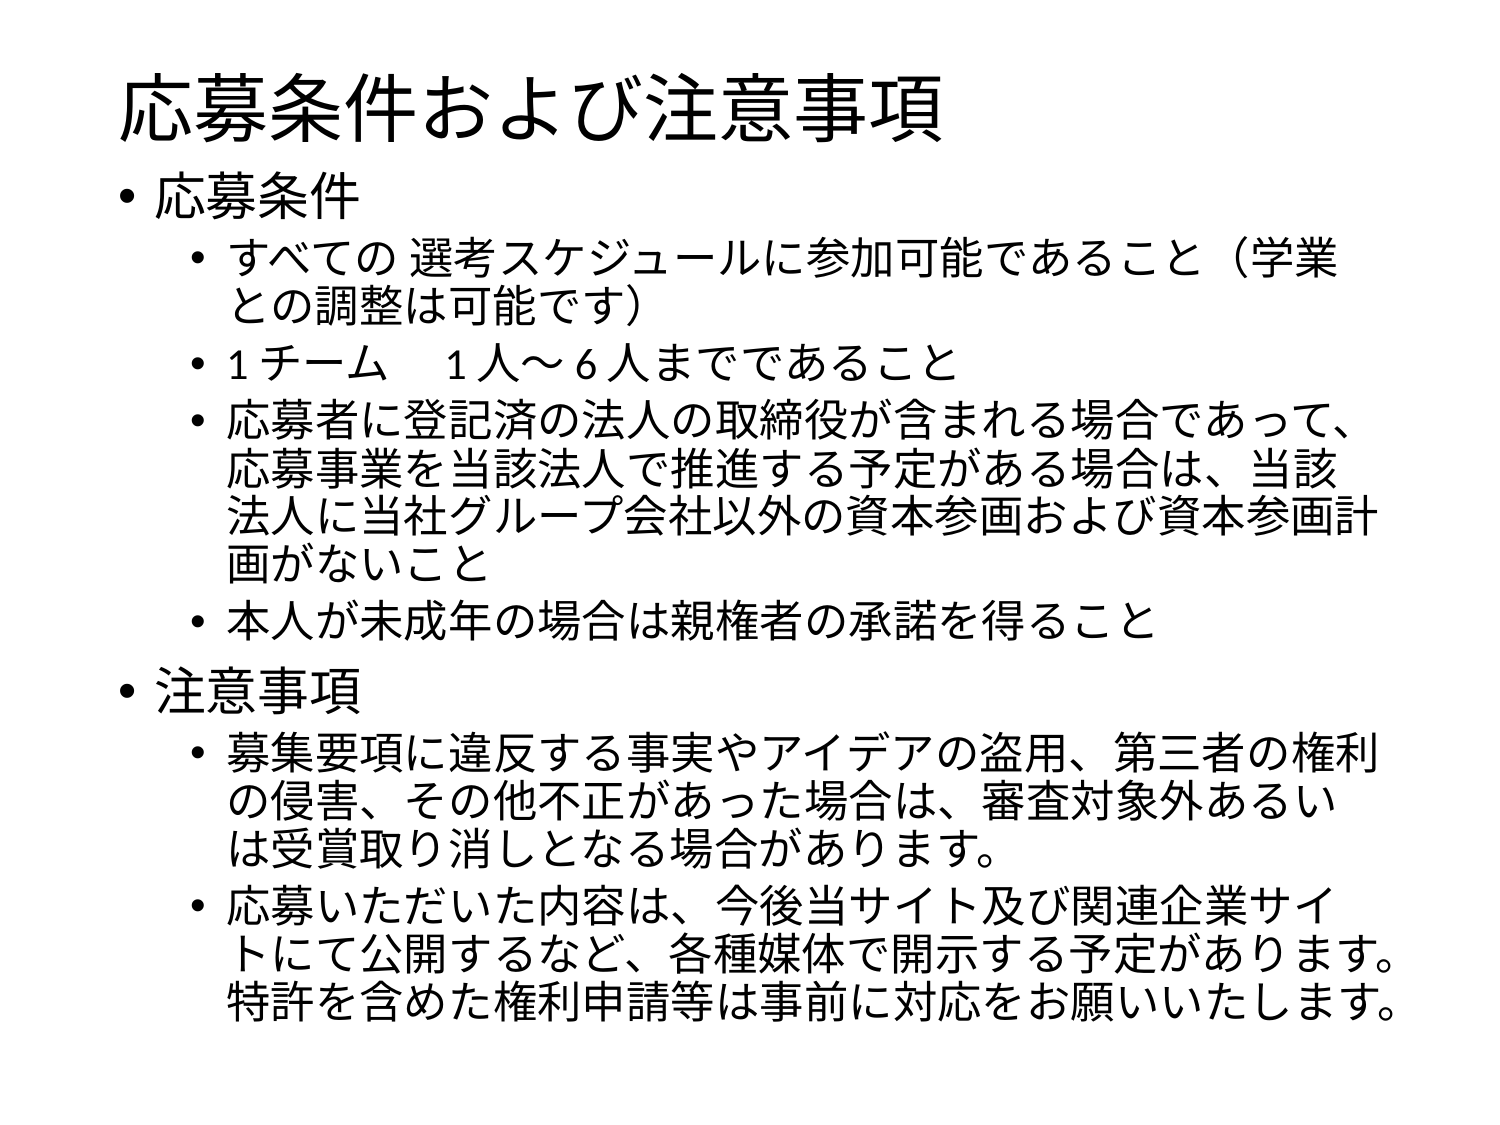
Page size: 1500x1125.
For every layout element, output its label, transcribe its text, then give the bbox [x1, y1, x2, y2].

list 応募条件 すべての 選考スケジュールに参加可能であること（学業との調整は可能です） 1チーム 1人～6人までであること 応募者に登記済の法人の取締役が含まれる場合であって、応募事業を当該法人で推進する予定がある場合は、当該法人に当社グループ会社以外の資本参画および資本参画計画がないこと 本人が未成年の場合は親権者の承諾を得ること 注意事項 募集要項に違反する事実やアイデアの盗用、第三者の権利の侵害、その他不正があった場合は、審査対象外あるいは受賞取り消しとなる場合があります。 応募いただいた内容は、今後当サイト及び関連企業サイトにて公開するなど、各種媒体で開示する予定があります。特許を含めた権利申請等は事前に対応をお願いいたします。 [103, 163, 1397, 1066]
title 応募条件および注意事項 [103, 59, 1397, 163]
